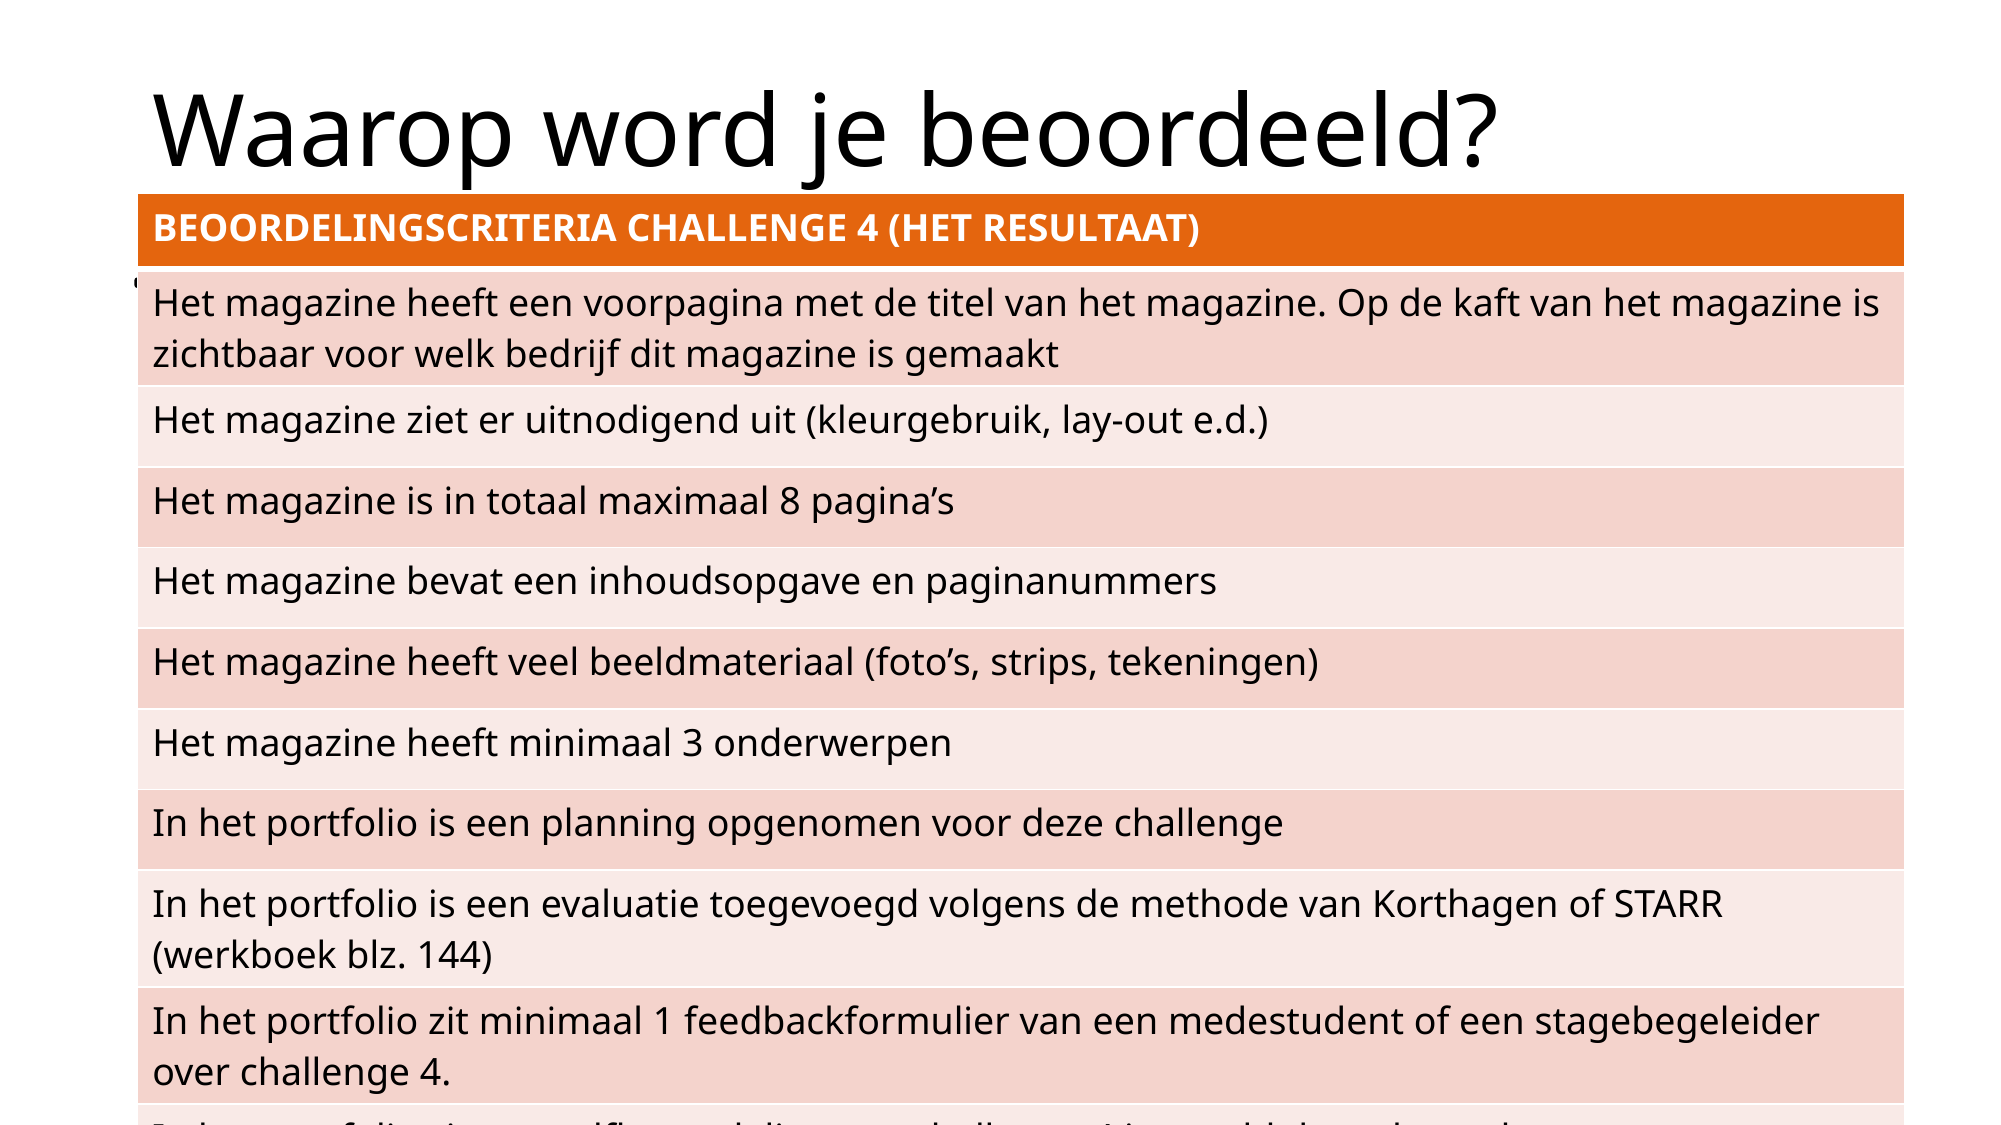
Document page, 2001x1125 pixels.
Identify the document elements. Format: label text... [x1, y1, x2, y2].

table_cell In het portfolio is een evaluatie toegevoegd volgens de methode van Korthagen of STARR (werkboek blz. 144) [138, 871, 1904, 986]
table_cell Het magazine bevat een inhoudsopgave en paginanummers [138, 548, 1904, 627]
table_header BEOORDELINGSCRITERIA CHALLENGE 4 (HET RESULTAAT) [138, 194, 1904, 266]
table_cell Het magazine heeft minimaal 3 onderwerpen [138, 710, 1904, 789]
table_cell In het portfolio zit een zelfbeoordeling van challenge 4 ingevuld door de student. [138, 1105, 1904, 1125]
table_cell Het magazine is in totaal maximaal 8 pagina’s [138, 468, 1904, 547]
table_cell Het magazine ziet er uitnodigend uit (kleurgebruik, lay-out e.d.) [138, 387, 1904, 466]
table_cell In het portfolio zit minimaal 1 feedbackformulier van een medestudent of een stagebegeleider over challenge 4. [138, 988, 1904, 1103]
table_cell In het portfolio is een planning opgenomen voor deze challenge [138, 790, 1904, 869]
title Waarop word je beoordeeld? [137, 18, 1863, 193]
table_cell Het magazine heeft veel beeldmateriaal (foto’s, strips, tekeningen) [138, 629, 1904, 708]
table_cell Het magazine heeft een voorpagina met de titel van het magazine. Op de kaft van het magazine is zichtbaar voor welk bedrijf dit magazine is gemaakt [138, 272, 1904, 385]
